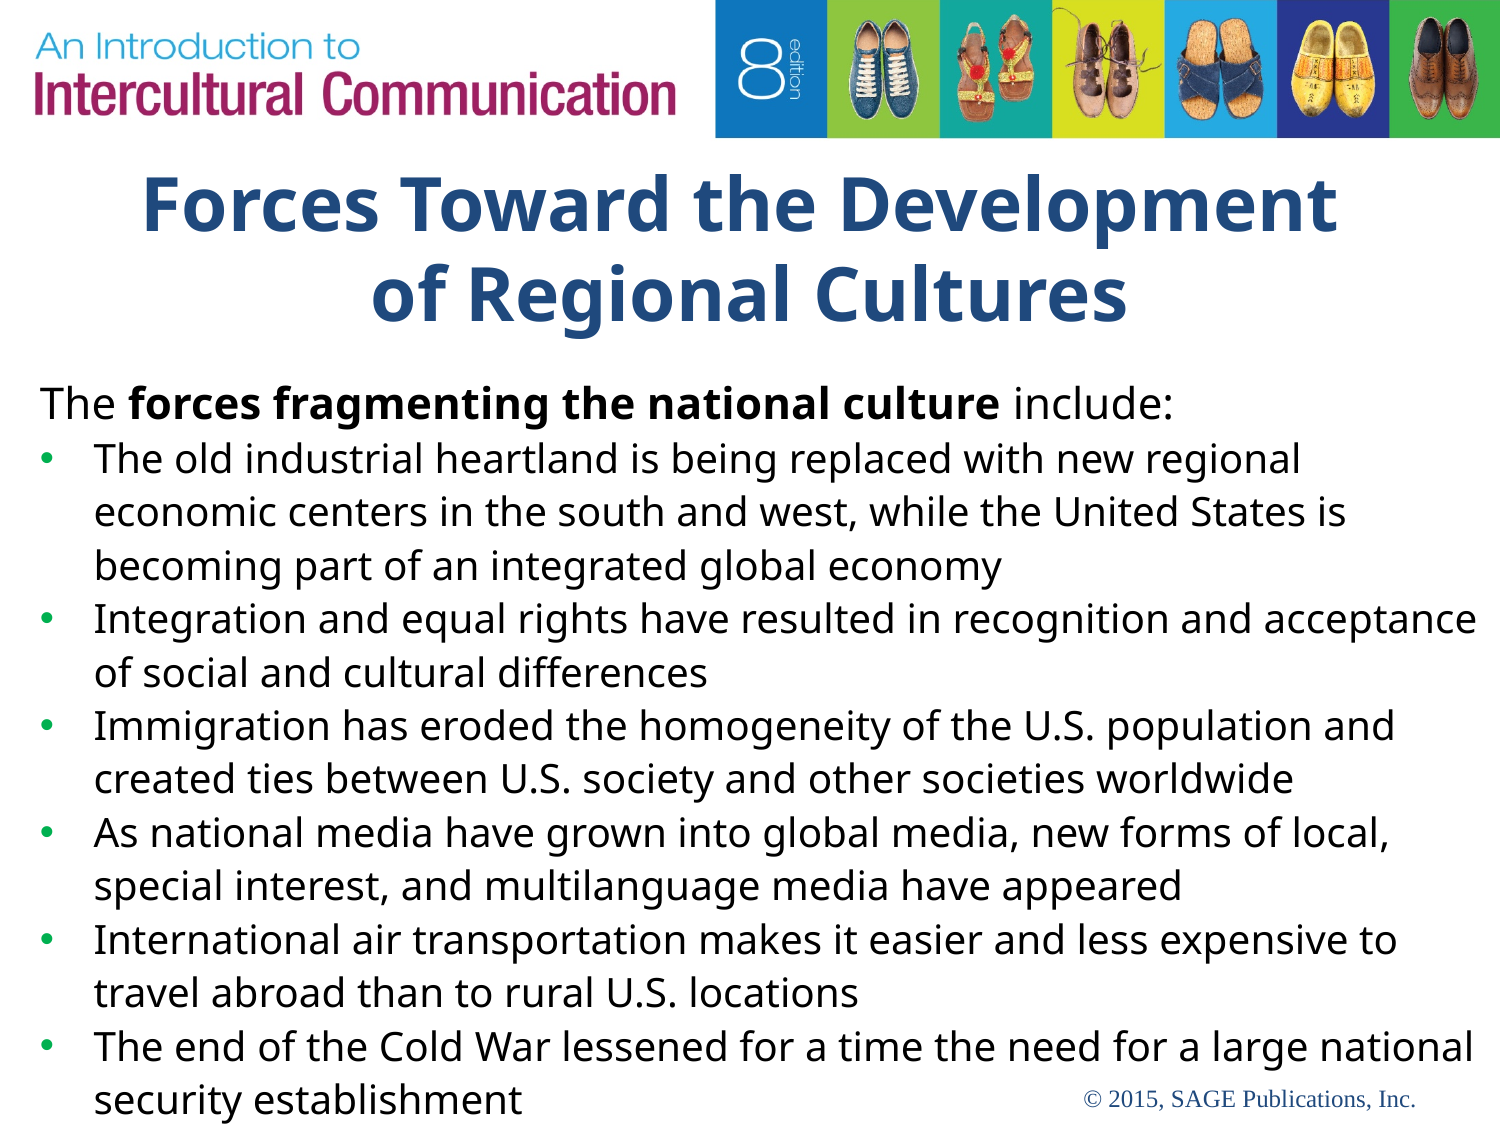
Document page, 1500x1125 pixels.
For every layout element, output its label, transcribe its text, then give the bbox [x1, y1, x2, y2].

picture [0, 325, 1500, 1125]
picture [0, 0, 1500, 167]
title Forces Toward the Development of Regional Cultures [0, 167, 1500, 325]
text_box © 2015, SAGE Publications, Inc. [1012, 1067, 1488, 1125]
list The forces fragmenting the national culture include: The old industrial heartland is being replaced with new regional economic centers in the south and west, while the United States is becoming part of an integrated global economy Integration and equal rights have resulted in recognition and acceptance of social and cultural differences Immigration has eroded the homogeneity of the U.S. population and created ties between U.S. society and other societies worldwide As national media have grown into global media, new forms of local, special interest, and multilanguage media have appeared International air transportation makes it easier and less expensive to travel abroad than to rural U.S. locations The end of the Cold War lessened for a time the need for a large national security establishment [24, 362, 1500, 1125]
